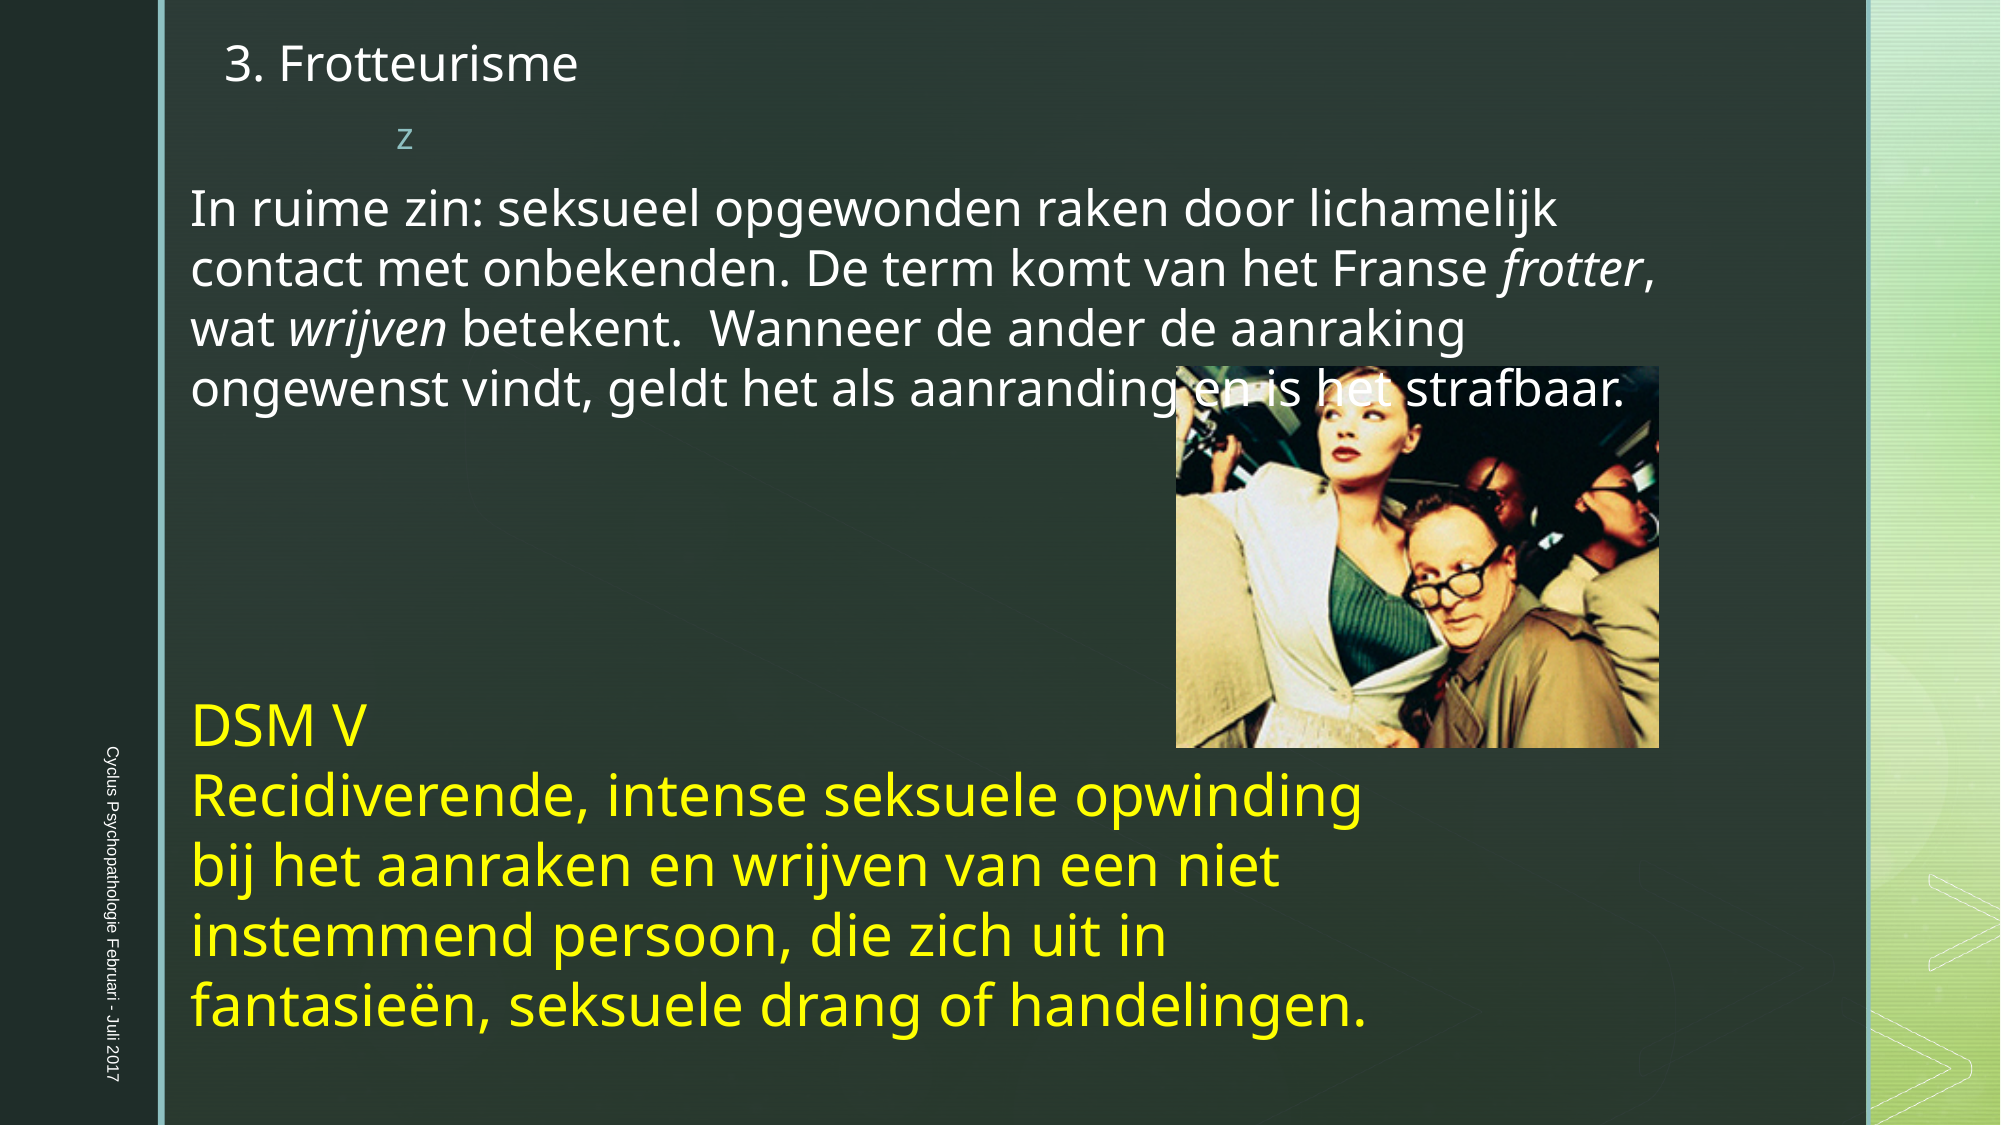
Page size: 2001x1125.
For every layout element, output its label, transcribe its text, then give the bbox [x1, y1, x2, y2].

title 3. Frotteurisme [209, 31, 980, 141]
text_box DSM V Recidiverende, intense seksuele opwinding bij het aanraken en wrijven van een niet instemmend persoon, die zich uit in fantasieën, seksuele drang of handelingen. [175, 681, 1449, 1091]
picture [1871, 0, 2001, 1125]
picture [1176, 366, 1659, 748]
footer Cyclus Psychopathologie Februari - Juli 2017 [101, 132, 131, 1098]
text_box In ruime zin: seksueel opgewonden raken door lichamelijk contact met onbekenden. De term komt van het Franse frotter, wat wrijven betekent. Wanneer de ander de aanraking ongewenst vindt, geldt het als aanranding en is het strafbaar. [175, 169, 1743, 469]
